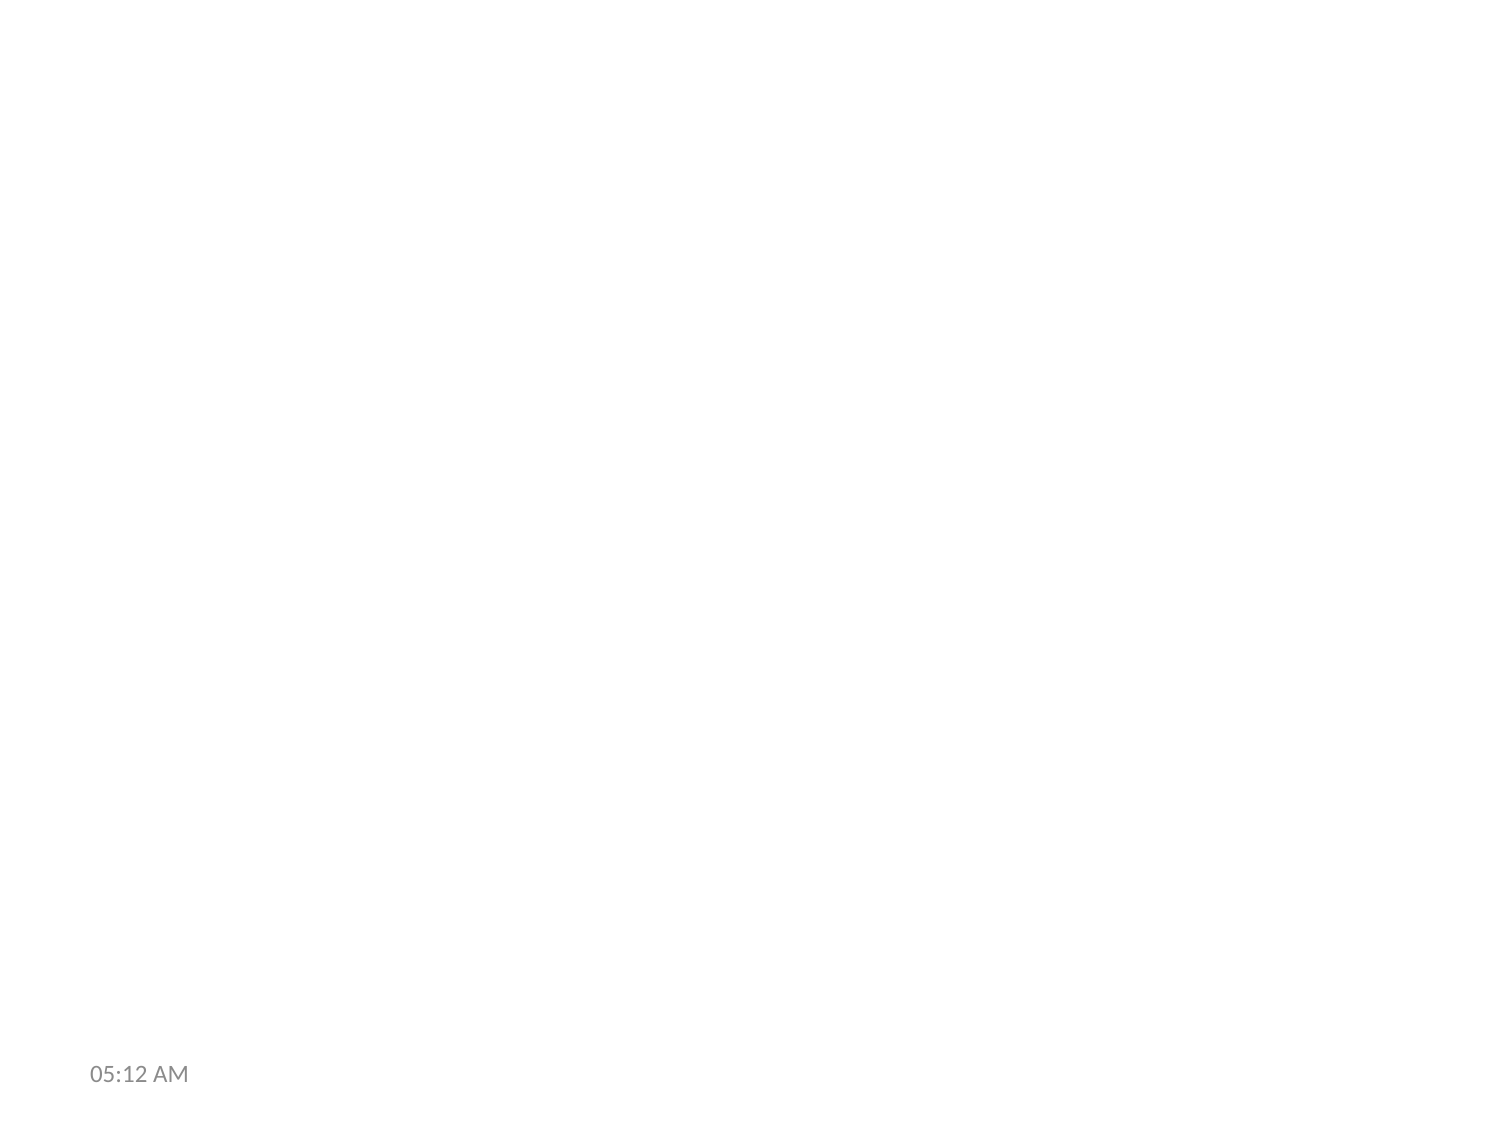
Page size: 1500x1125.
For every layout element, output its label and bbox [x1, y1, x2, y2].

slide_number [75, 1042, 425, 1103]
